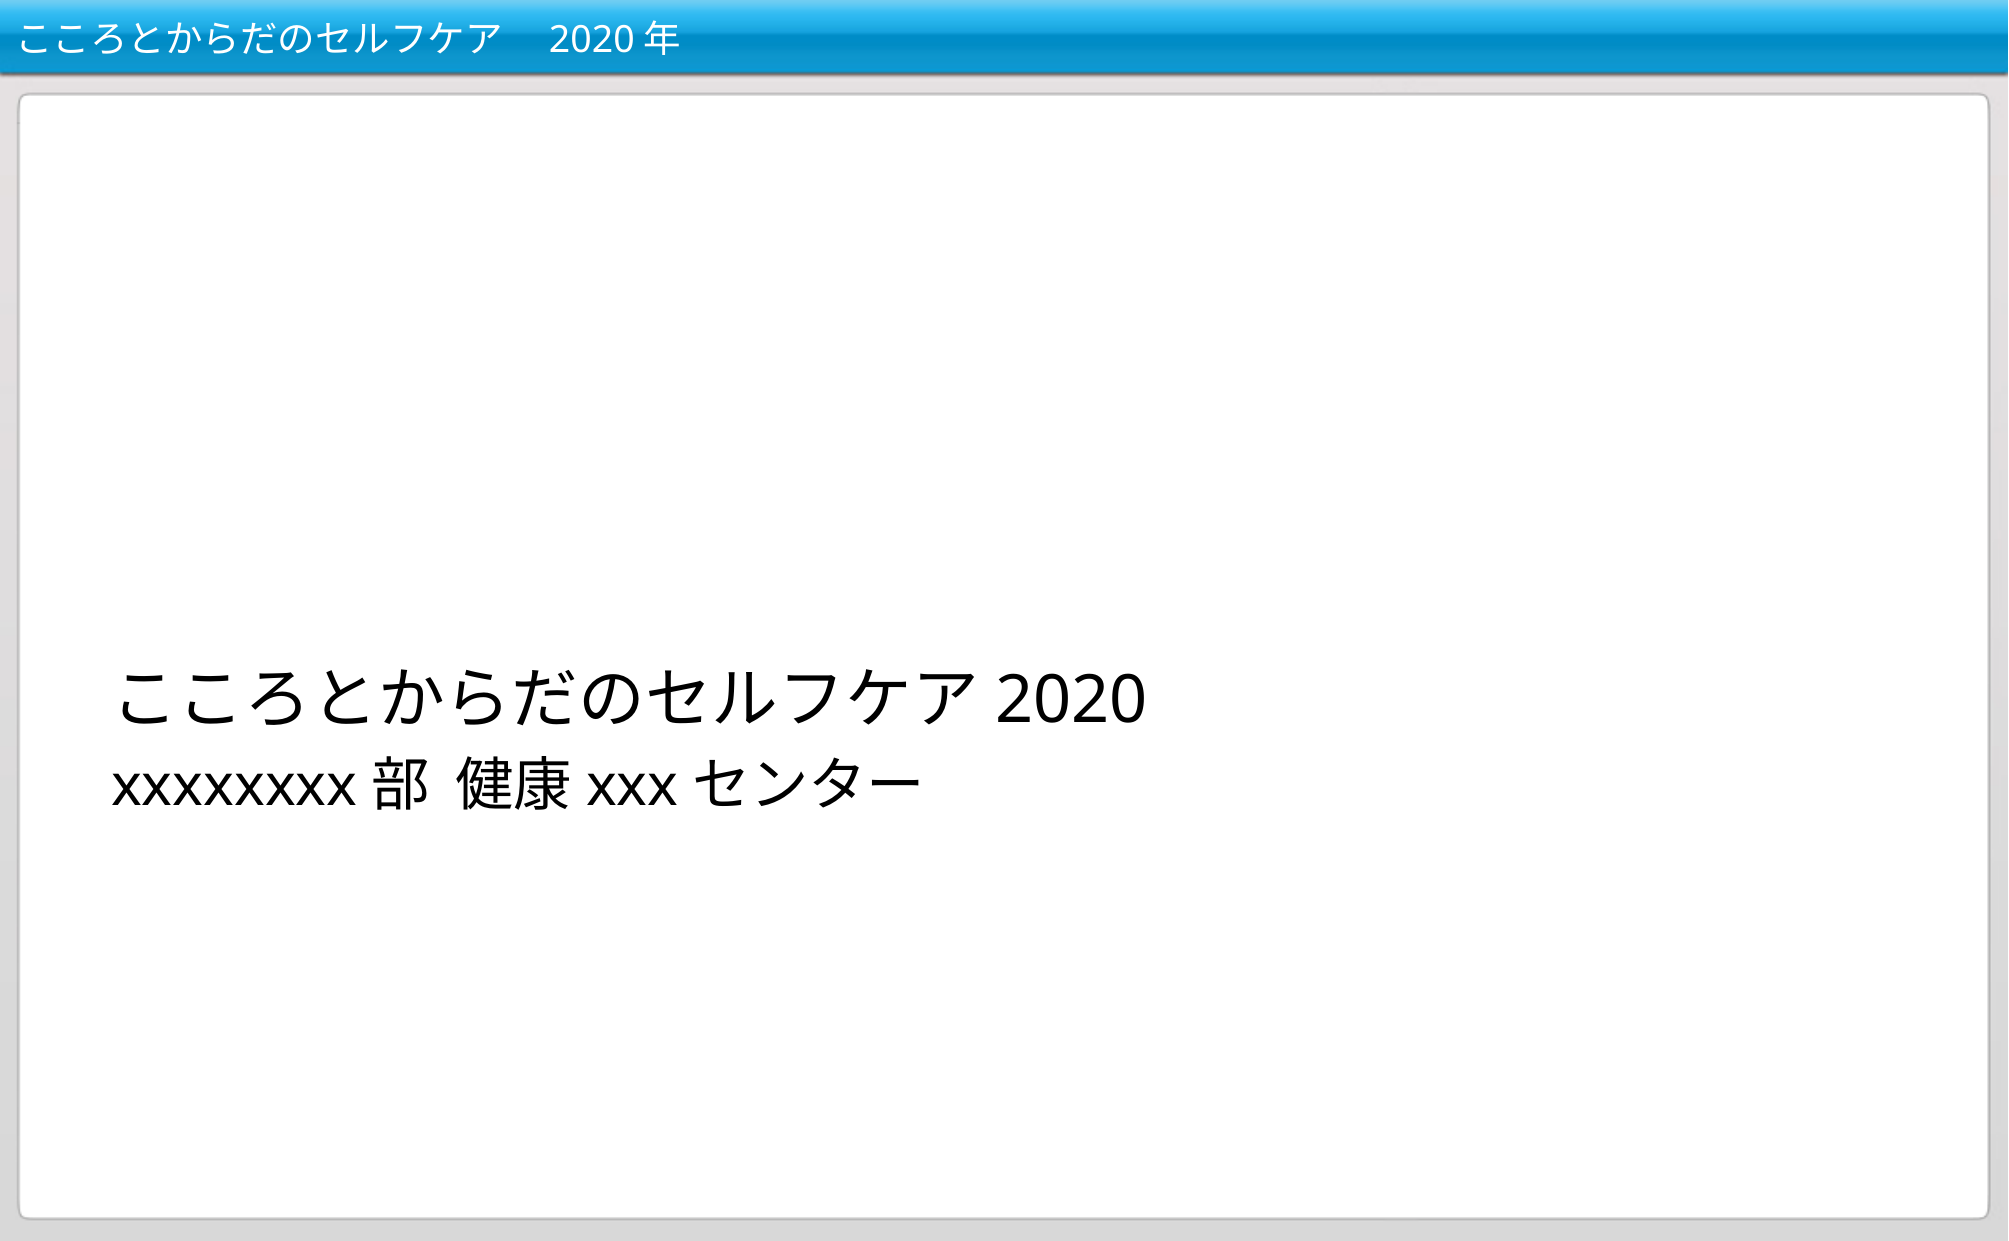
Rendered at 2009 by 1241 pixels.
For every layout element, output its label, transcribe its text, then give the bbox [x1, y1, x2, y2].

picture [0, 76, 2008, 1241]
subtitle こころとからだのセルフケア2020 xxxxxxxx部 健康xxxセンター [52, 596, 1412, 866]
title こころとからだのセルフケア 2020年 [0, 0, 2008, 76]
